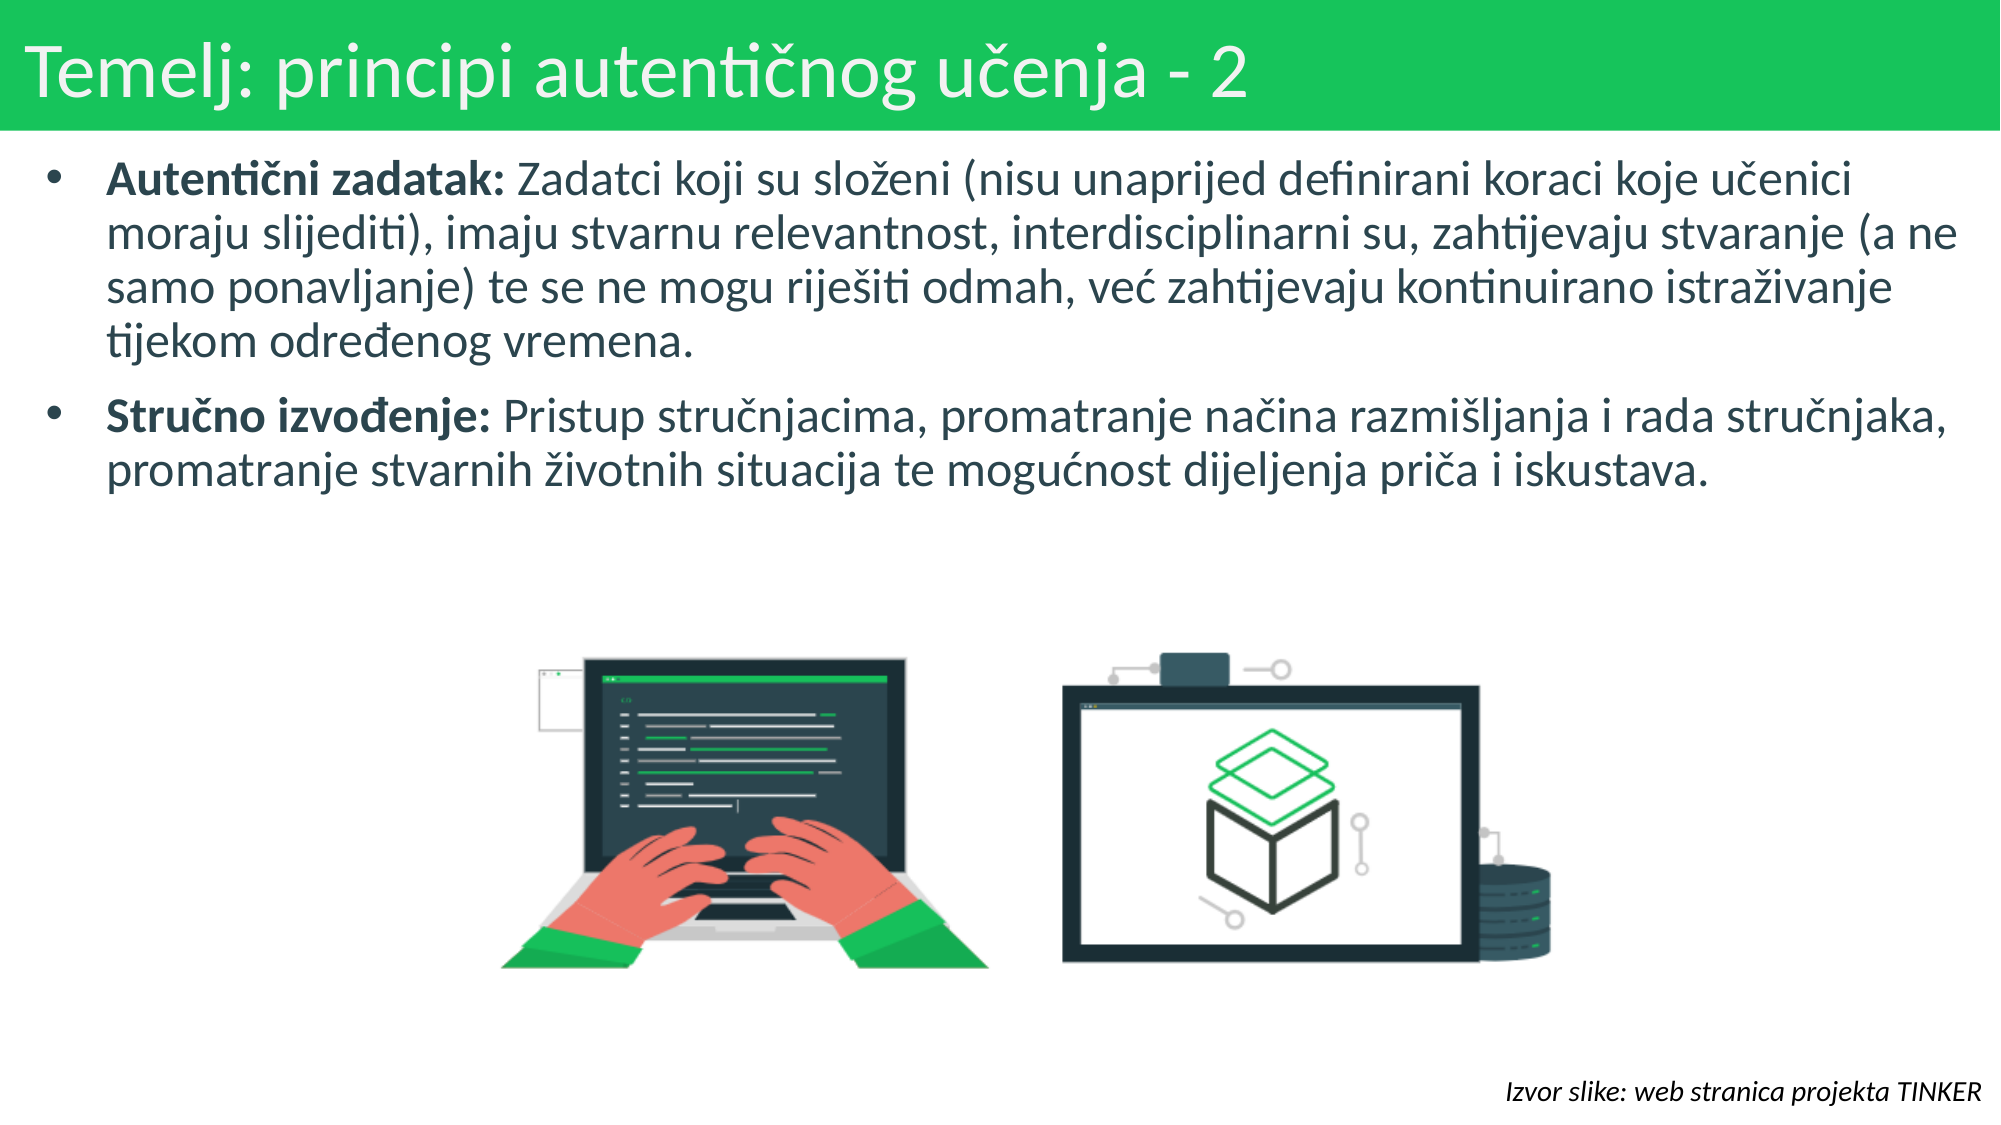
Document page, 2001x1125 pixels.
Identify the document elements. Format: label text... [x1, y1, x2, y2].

title Temelj: principi autentičnog učenja - 2 [16, 13, 1976, 131]
picture [1047, 650, 1562, 973]
picture [491, 640, 1001, 984]
text_box Izvor slike: web stranica projekta TINKER [1487, 1057, 2000, 1114]
list Autentični zadatak: Zadatci koji su složeni (nisu unaprijed definirani koraci koje učenici moraju slijediti), imaju stvarnu relevantnost, interdisciplinarni su, zahtijevaju stvaranje (a ne samo ponavljanje) te se ne mogu riješiti odmah, već zahtijevaju kontinuirano istraživanje tijekom određenog vremena. Stručno izvođenje: Pristup stručnjacima, promatranje načina razmišljanja i rada stručnjaka, promatranje stvarnih životnih situacija te mogućnost dijeljenja priča i iskustava. [16, 144, 1976, 1108]
